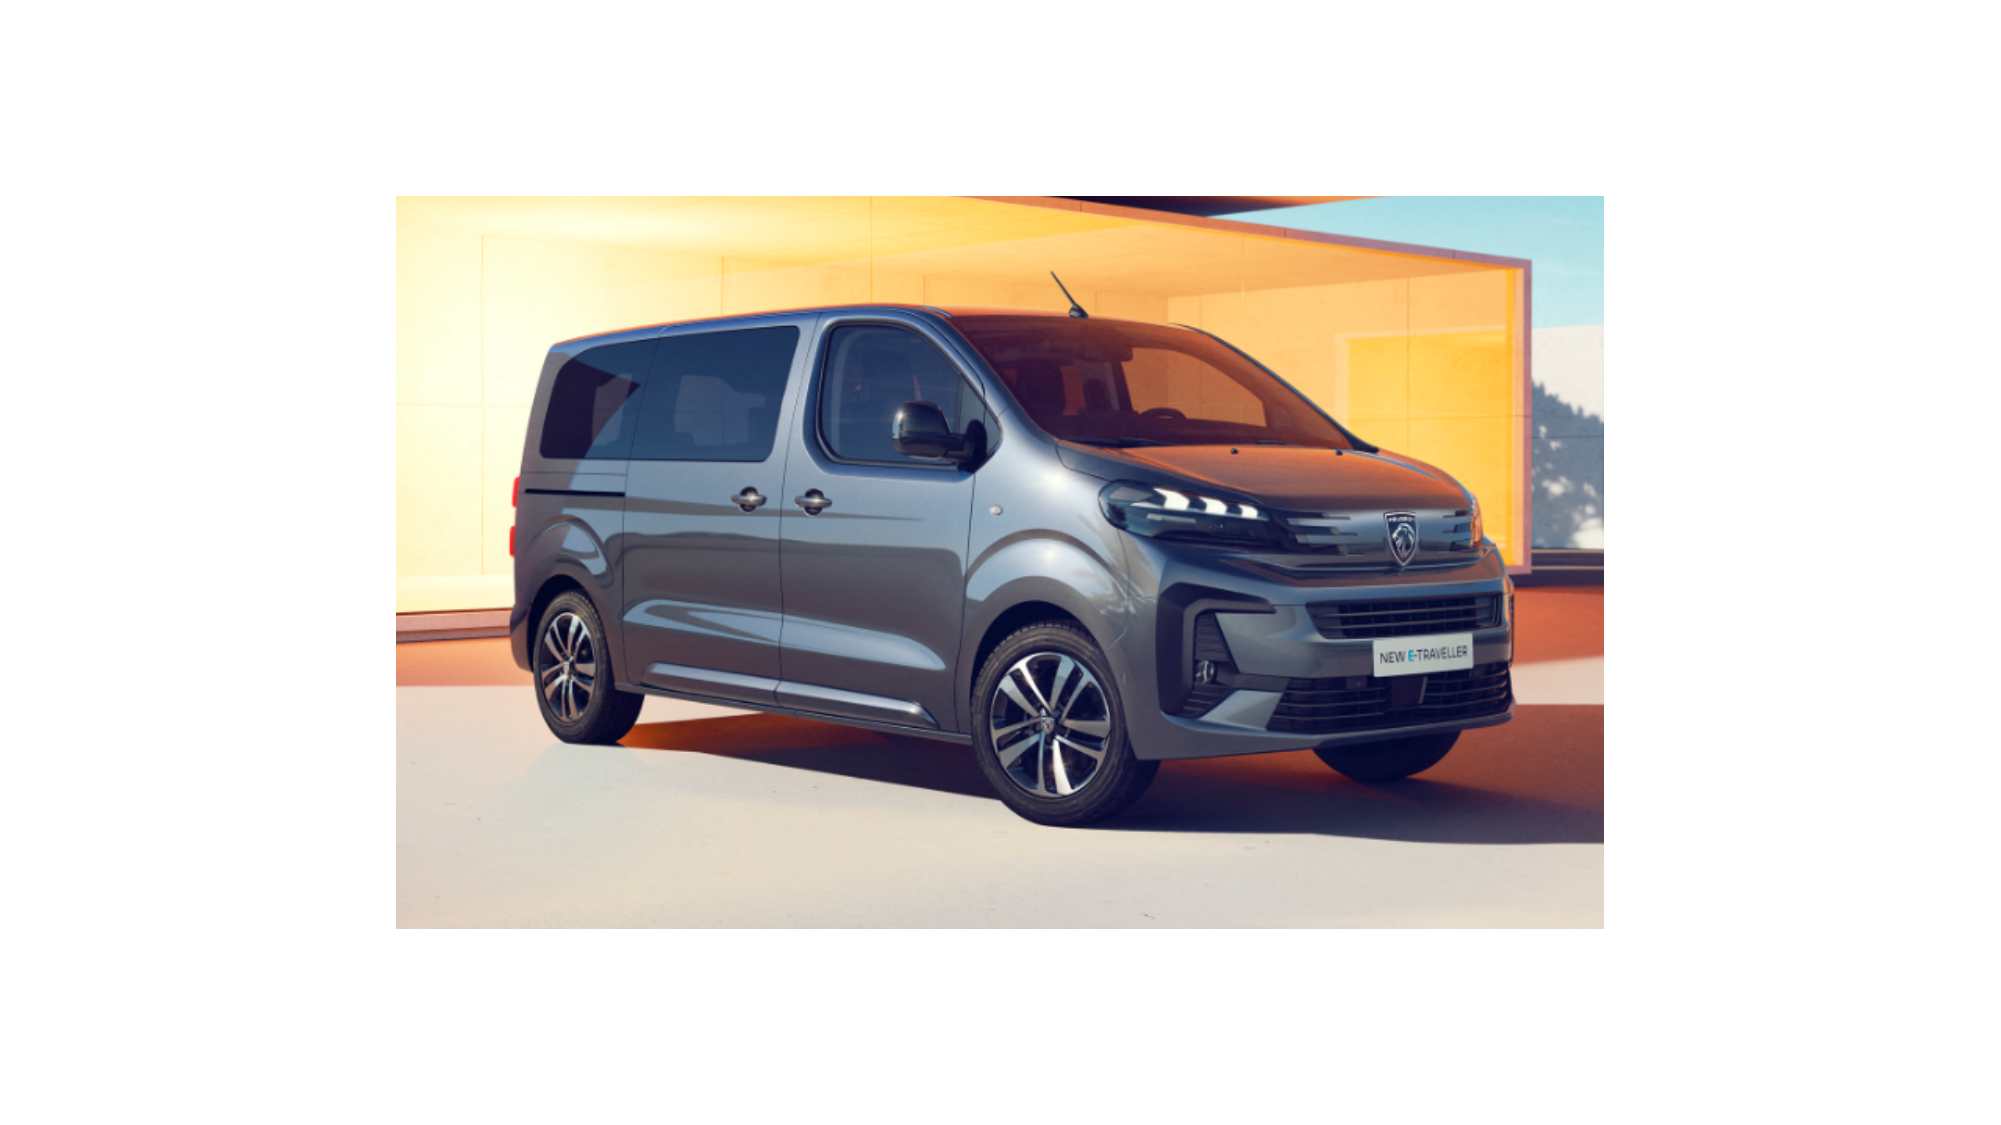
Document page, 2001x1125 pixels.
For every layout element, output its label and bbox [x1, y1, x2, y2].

picture [395, 196, 1605, 929]
